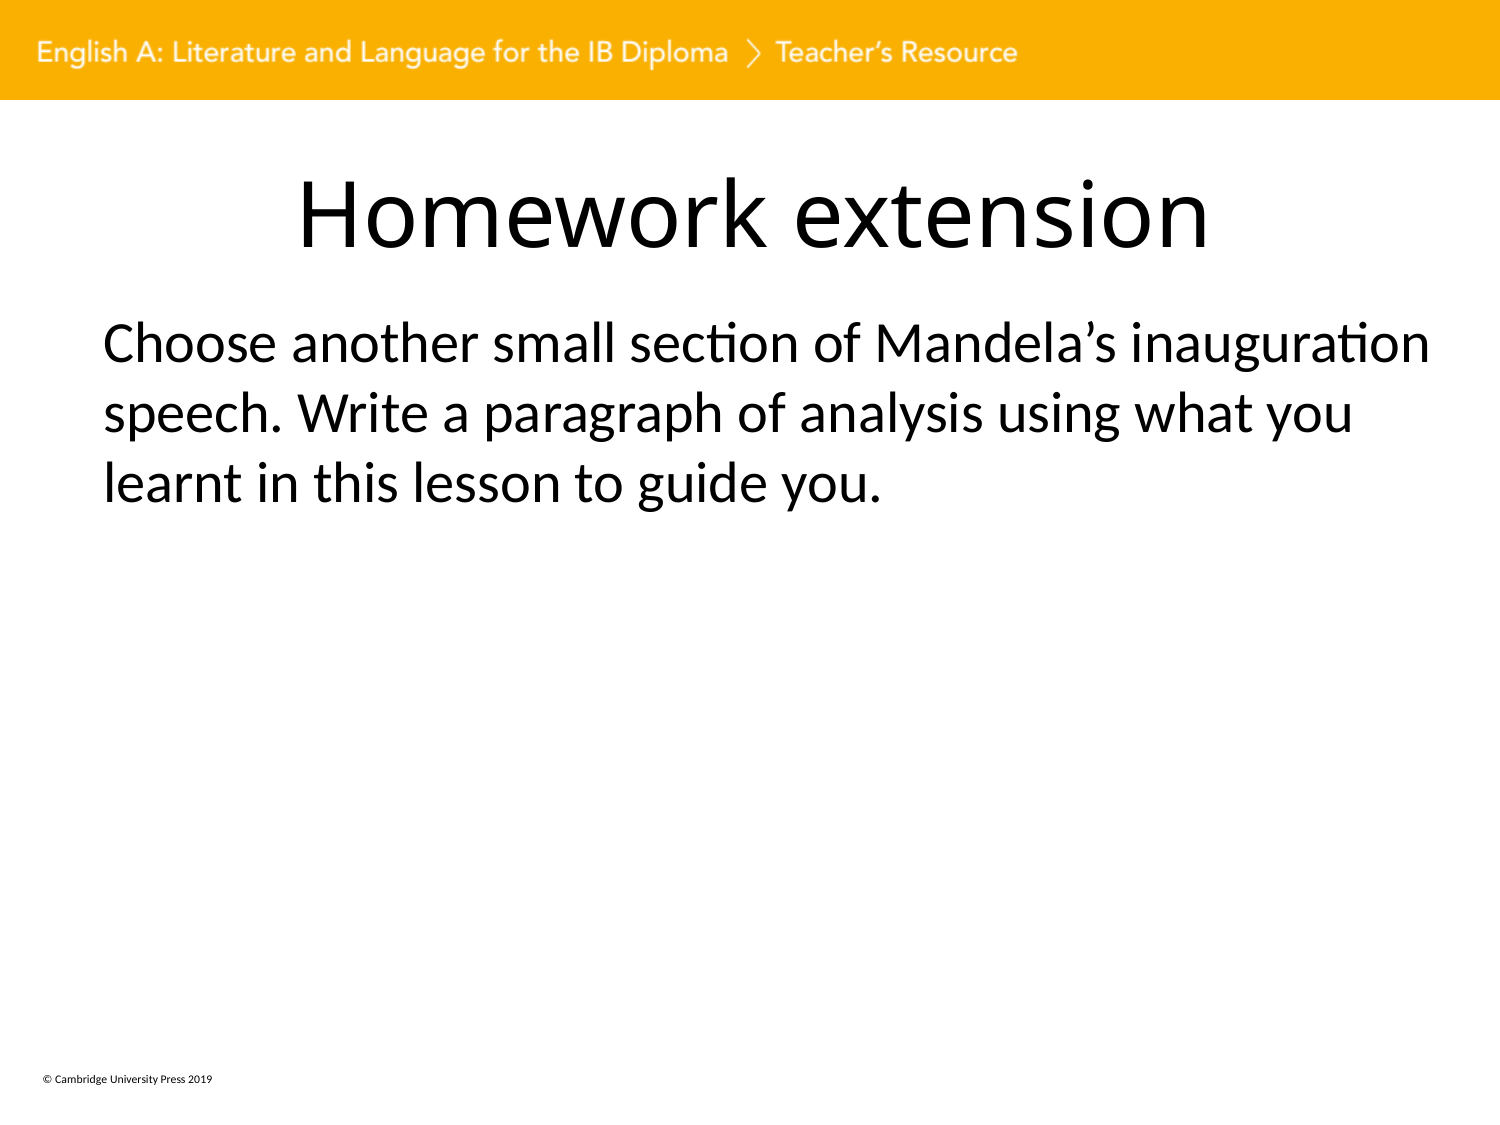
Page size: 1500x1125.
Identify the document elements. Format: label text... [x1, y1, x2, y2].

picture [0, 0, 1500, 101]
text_box Choose another small section of Mandela’s inauguration speech. Write a paragraph of analysis using what you learnt in this lesson to guide you. [88, 305, 1456, 1035]
subtitle © Cambridge University Press 2019 [27, 1063, 1388, 1093]
text_box Homework extension [27, 117, 1481, 305]
